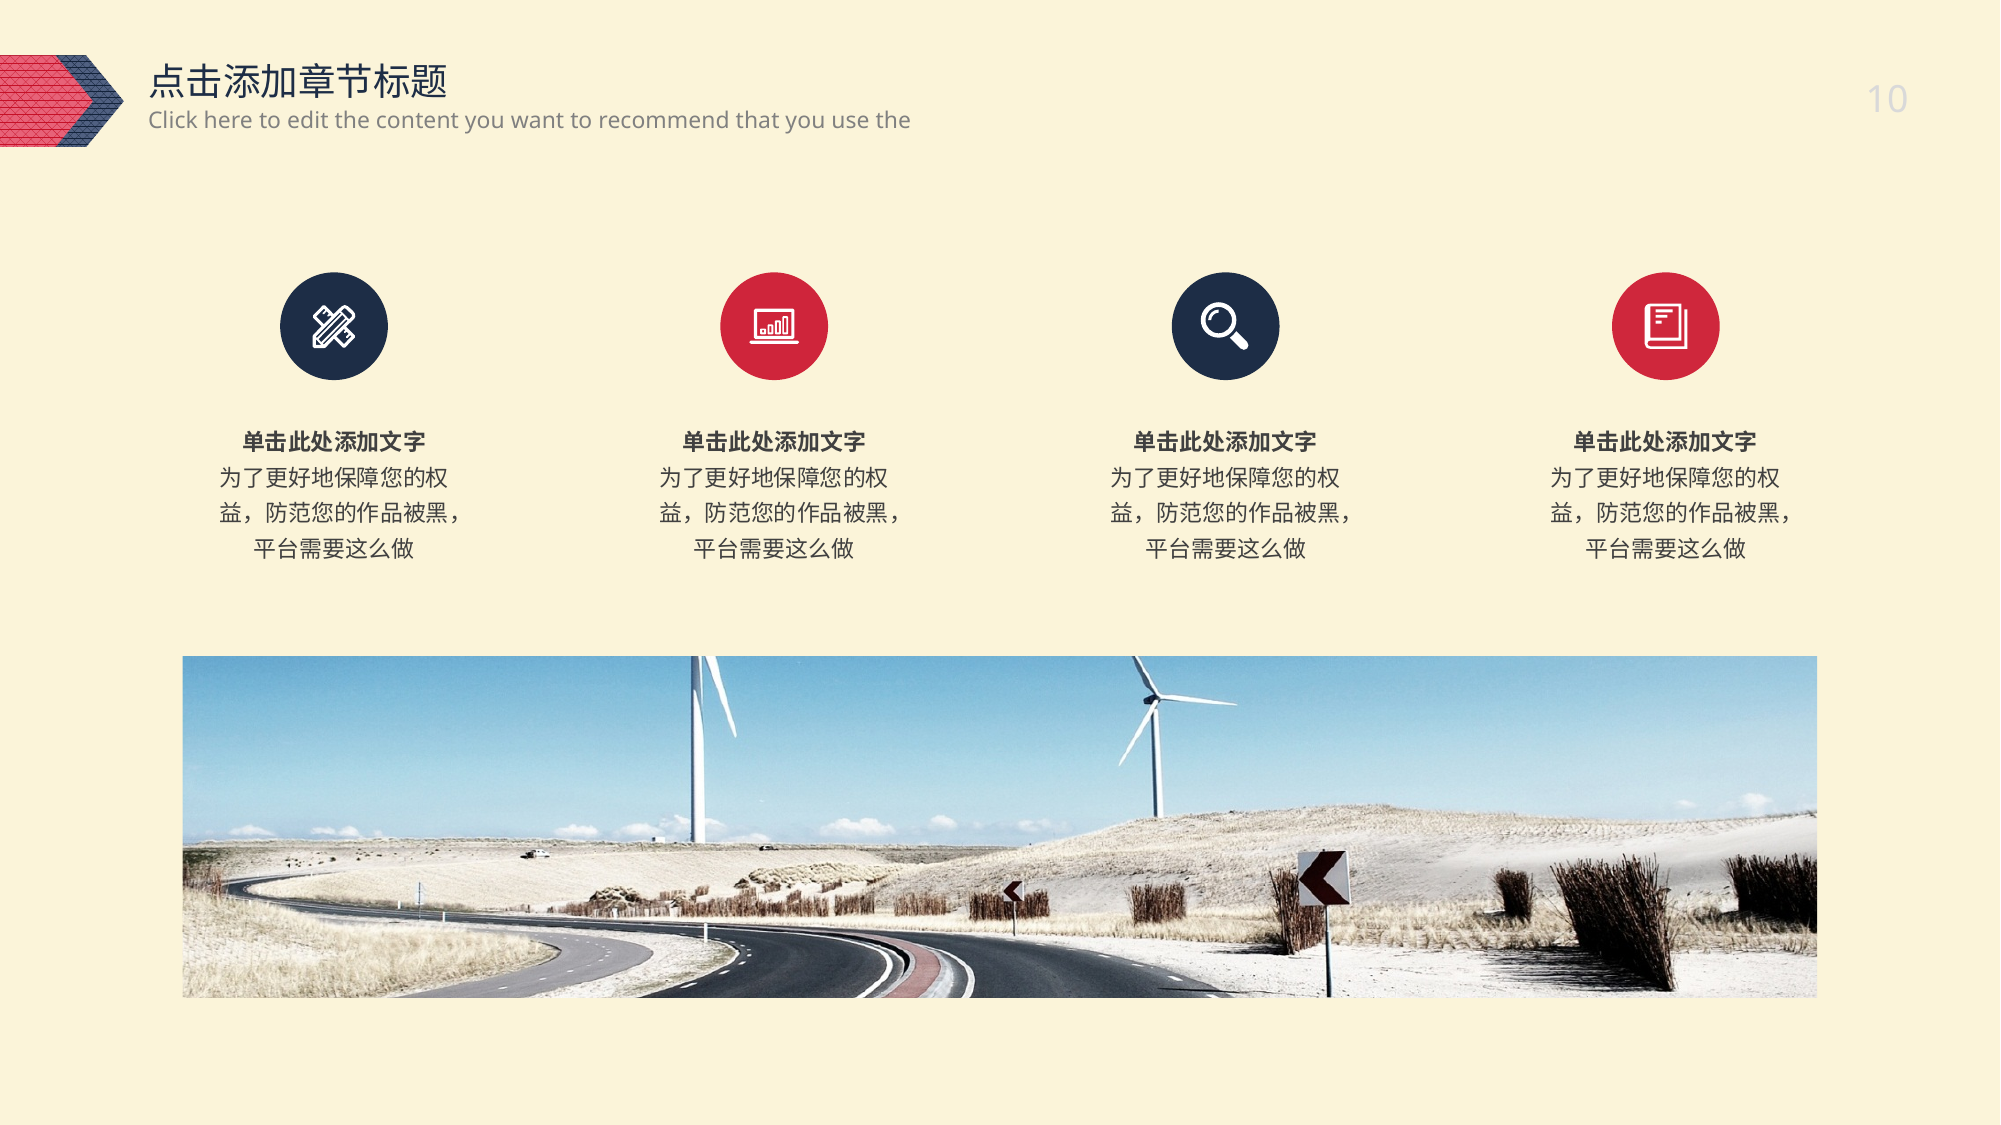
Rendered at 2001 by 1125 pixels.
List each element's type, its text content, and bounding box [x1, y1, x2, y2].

list 点击添加章节标题 [133, 55, 1427, 101]
text_box 单击此处添加文字 为了更好地保障您的权益，防范您的作品被黑，平台需要这么做 [1089, 412, 1362, 570]
text_box [1612, 272, 1720, 381]
text_box 单击此处添加文字 为了更好地保障您的权益，防范您的作品被黑，平台需要这么做 [638, 412, 910, 570]
text_box [1644, 303, 1688, 349]
text_box 单击此处添加文字 为了更好地保障您的权益，防范您的作品被黑，平台需要这么做 [1530, 412, 1802, 570]
text_box [720, 272, 829, 381]
text_box 单击此处添加文字 为了更好地保障您的权益，防范您的作品被黑，平台需要这么做 [198, 412, 470, 570]
text_box [182, 656, 1818, 998]
text_box [312, 304, 356, 349]
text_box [1200, 302, 1249, 351]
text_box [1171, 272, 1280, 381]
text_box [280, 272, 388, 381]
list Click here to edit the content you want to recommend that you use the [133, 101, 1427, 152]
text_box [749, 308, 800, 344]
